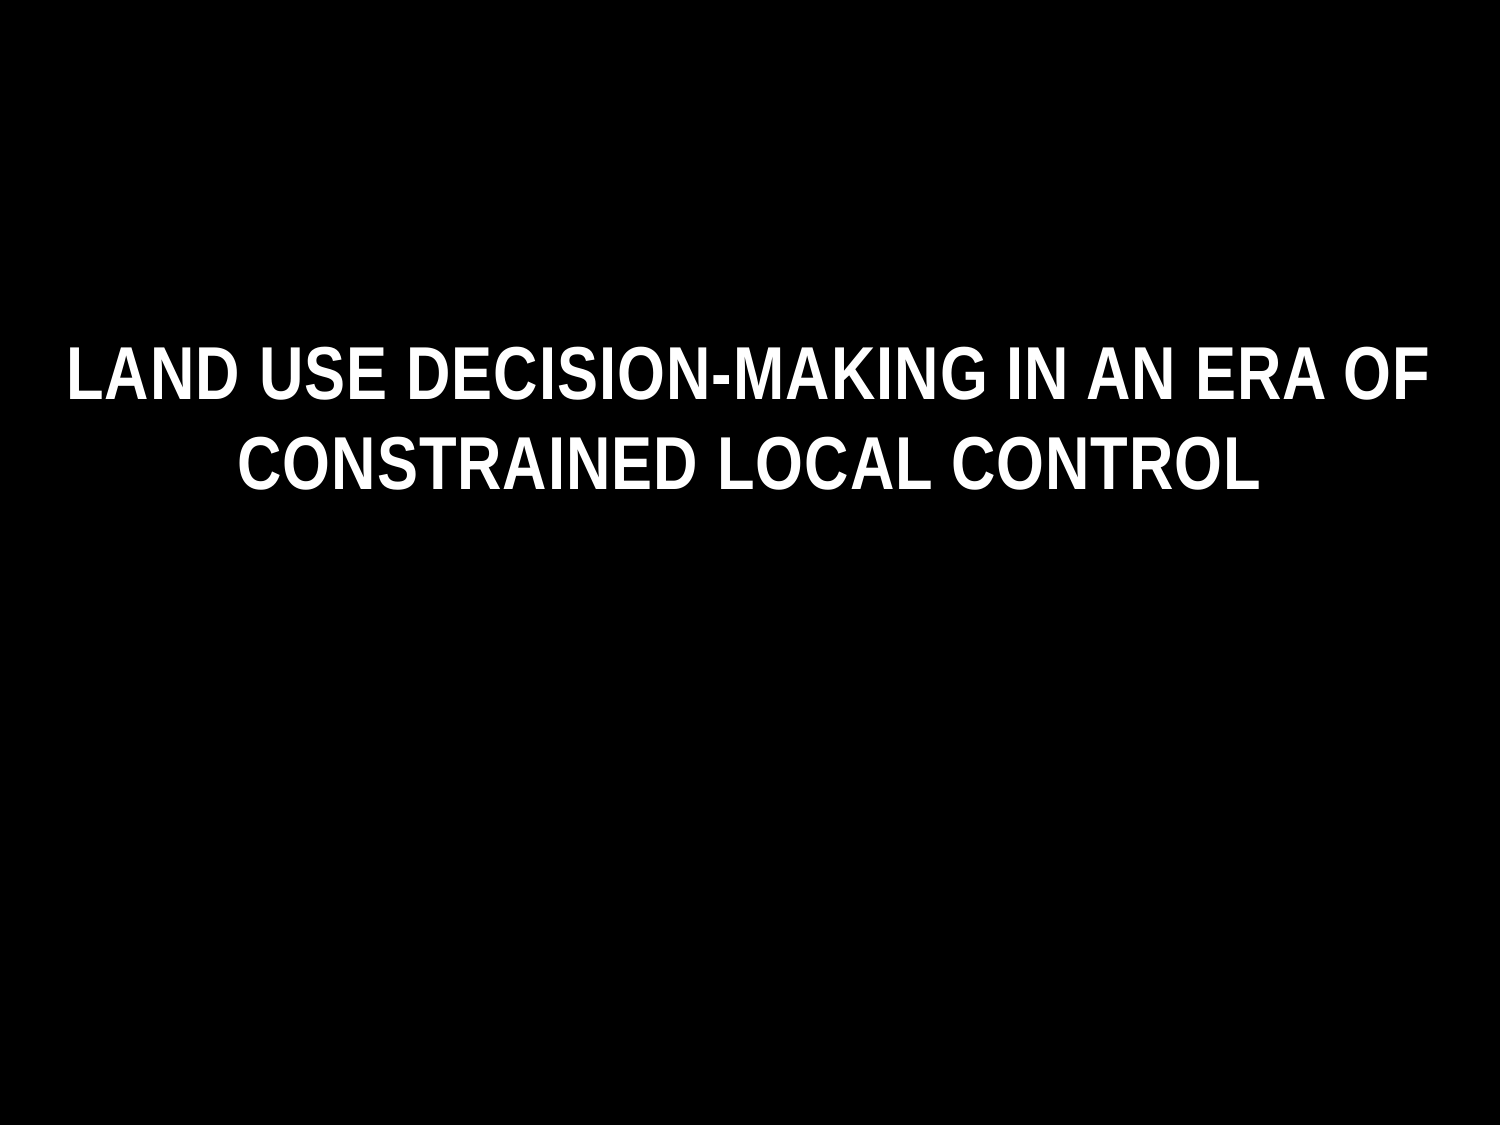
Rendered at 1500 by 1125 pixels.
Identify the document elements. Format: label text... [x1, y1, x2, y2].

title LAND USE DECISION-MAKING IN AN ERA OF CONSTRAINED LOCAL CONTROL [0, 112, 1500, 513]
